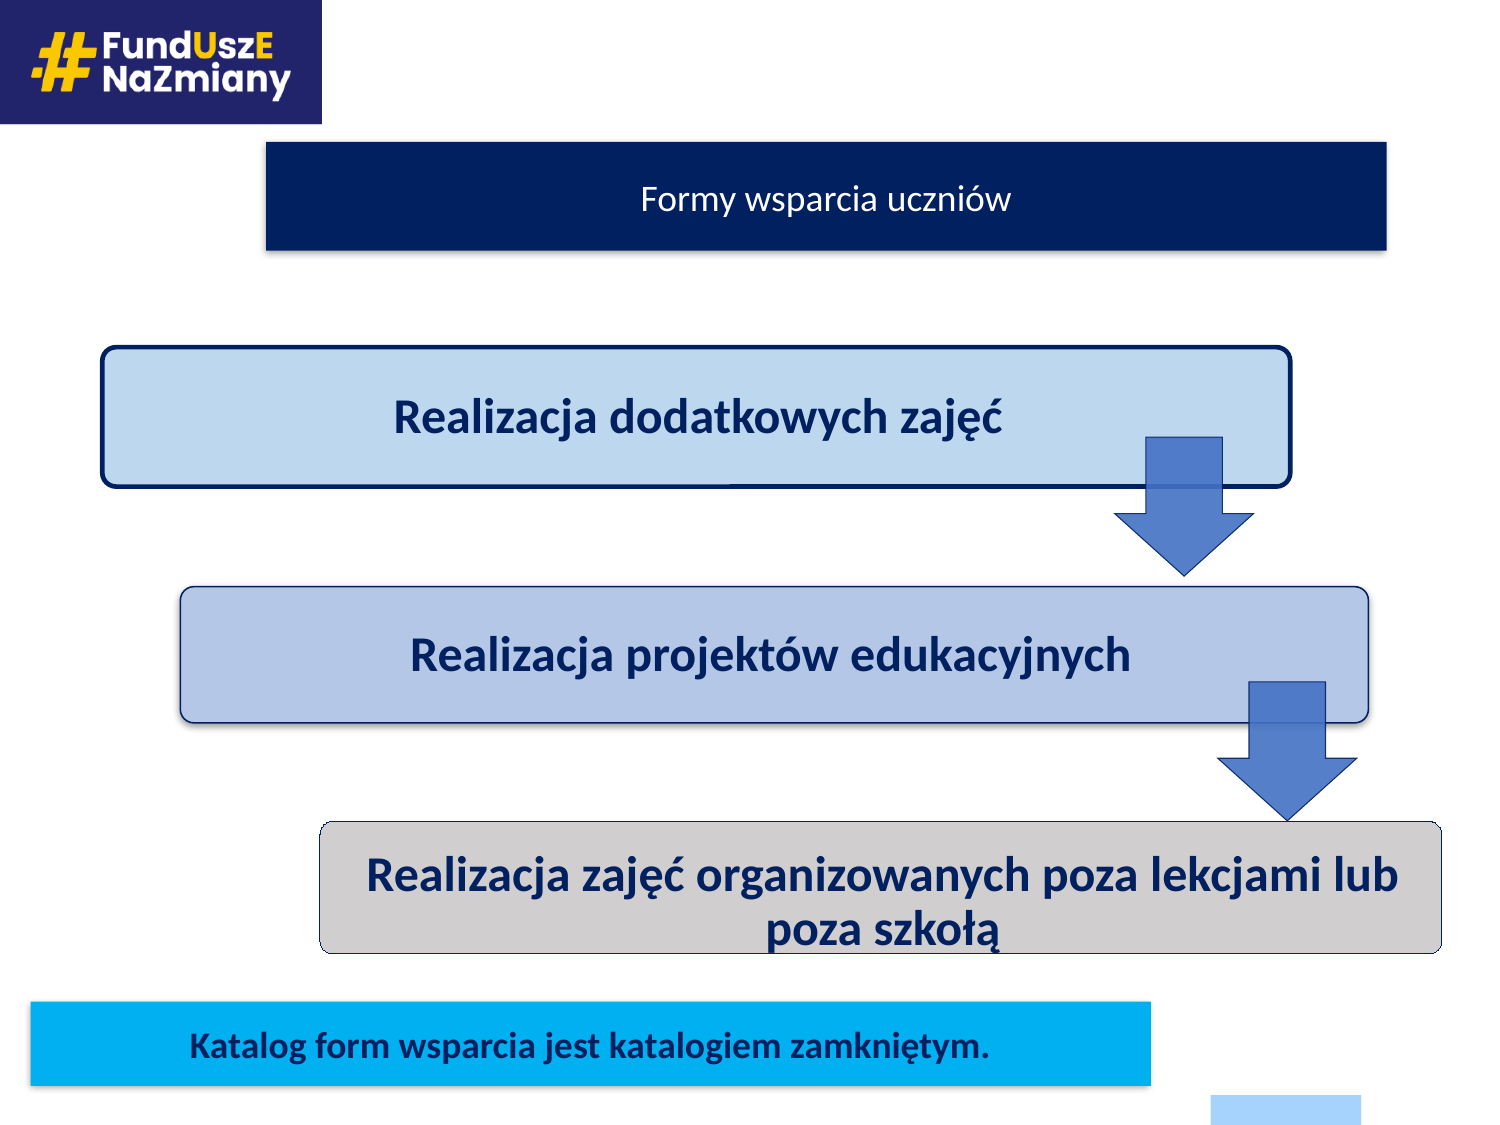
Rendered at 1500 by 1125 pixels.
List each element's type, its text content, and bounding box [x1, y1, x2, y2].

picture [0, 0, 1500, 1125]
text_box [102, 344, 1500, 1058]
text_box Katalog form wsparcia jest katalogiem zamkniętym. [30, 1001, 1151, 1086]
text_box Formy wsparcia uczniów [266, 141, 1387, 251]
